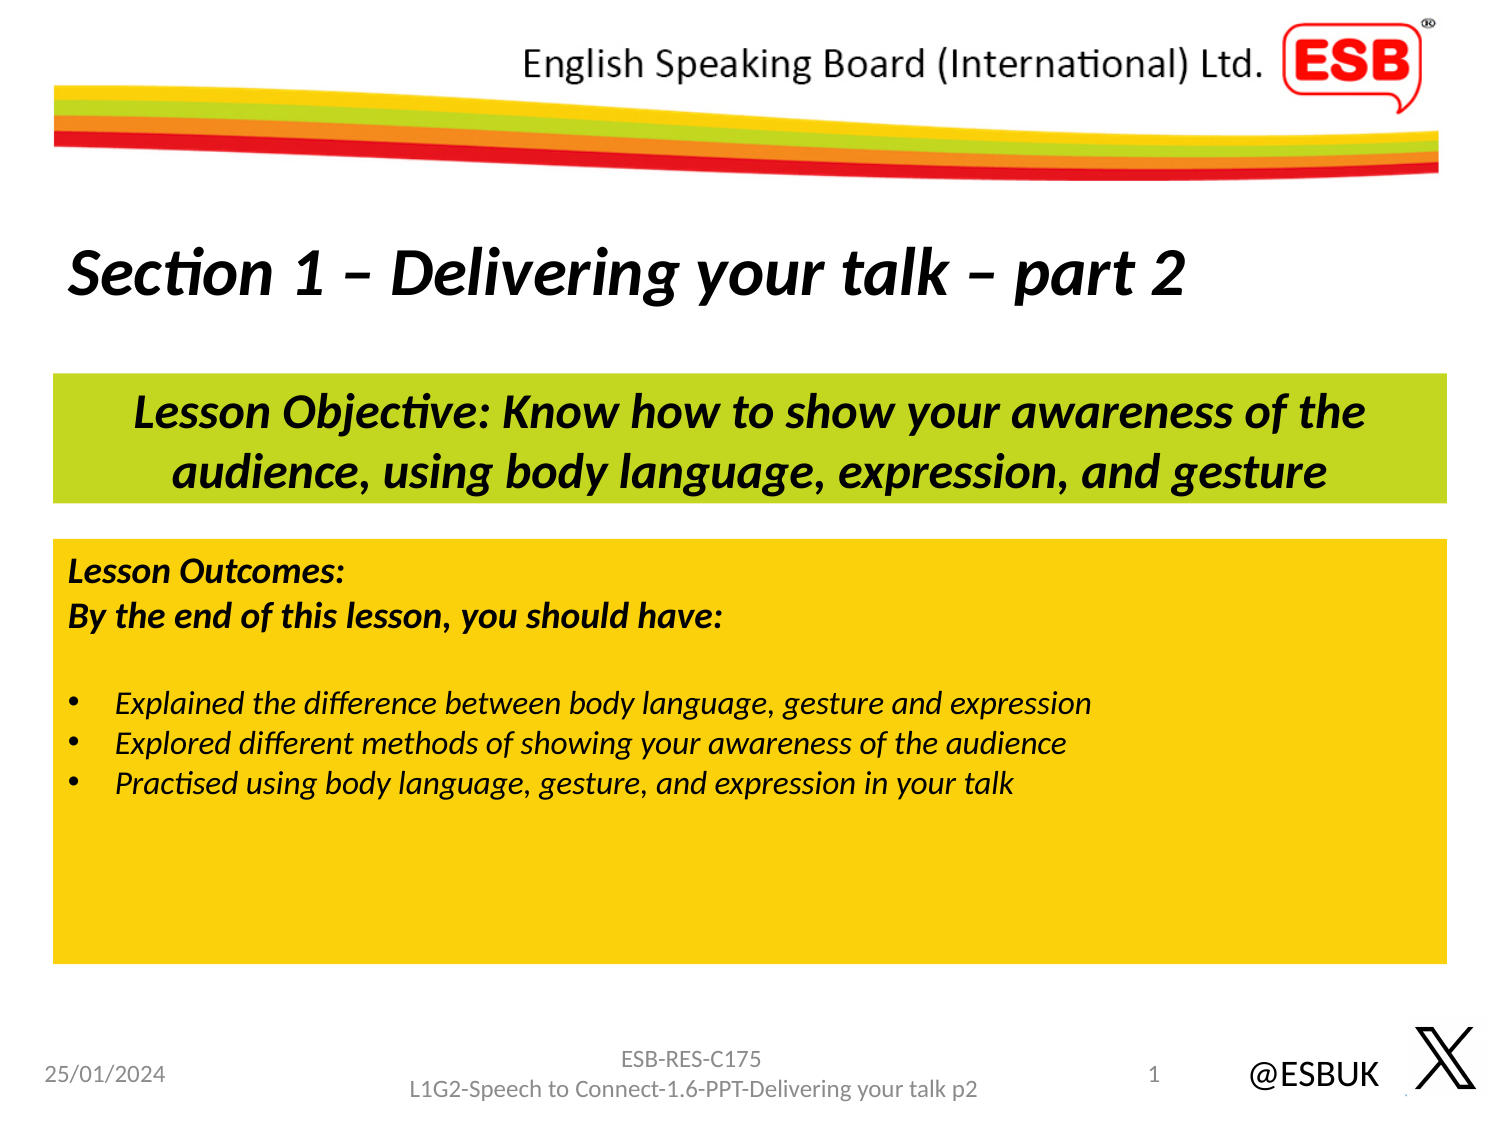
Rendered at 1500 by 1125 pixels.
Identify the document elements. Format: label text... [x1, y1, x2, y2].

picture [0, 0, 1500, 189]
text_box Lesson Outcomes: By the end of this lesson, you should have: Explained the difference between body language, gesture and expression Explored different methods of showing your awareness of the audience Practised using body language, gesture, and expression in your talk [52, 538, 1448, 965]
footer ESB-RES-C175 L1G2-Speech to Connect-1.6-PPT-Delivering your talk p2 [384, 1042, 930, 1103]
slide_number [29, 1042, 367, 1103]
text_box Section 1 – Delivering your talk – part 2 [53, 208, 1347, 338]
text_box Lesson Objective: Know how to show your awareness of the audience, using body language, expression, and gesture [52, 372, 1448, 504]
slide_number 1 [930, 1042, 1176, 1103]
picture [1404, 1014, 1487, 1102]
